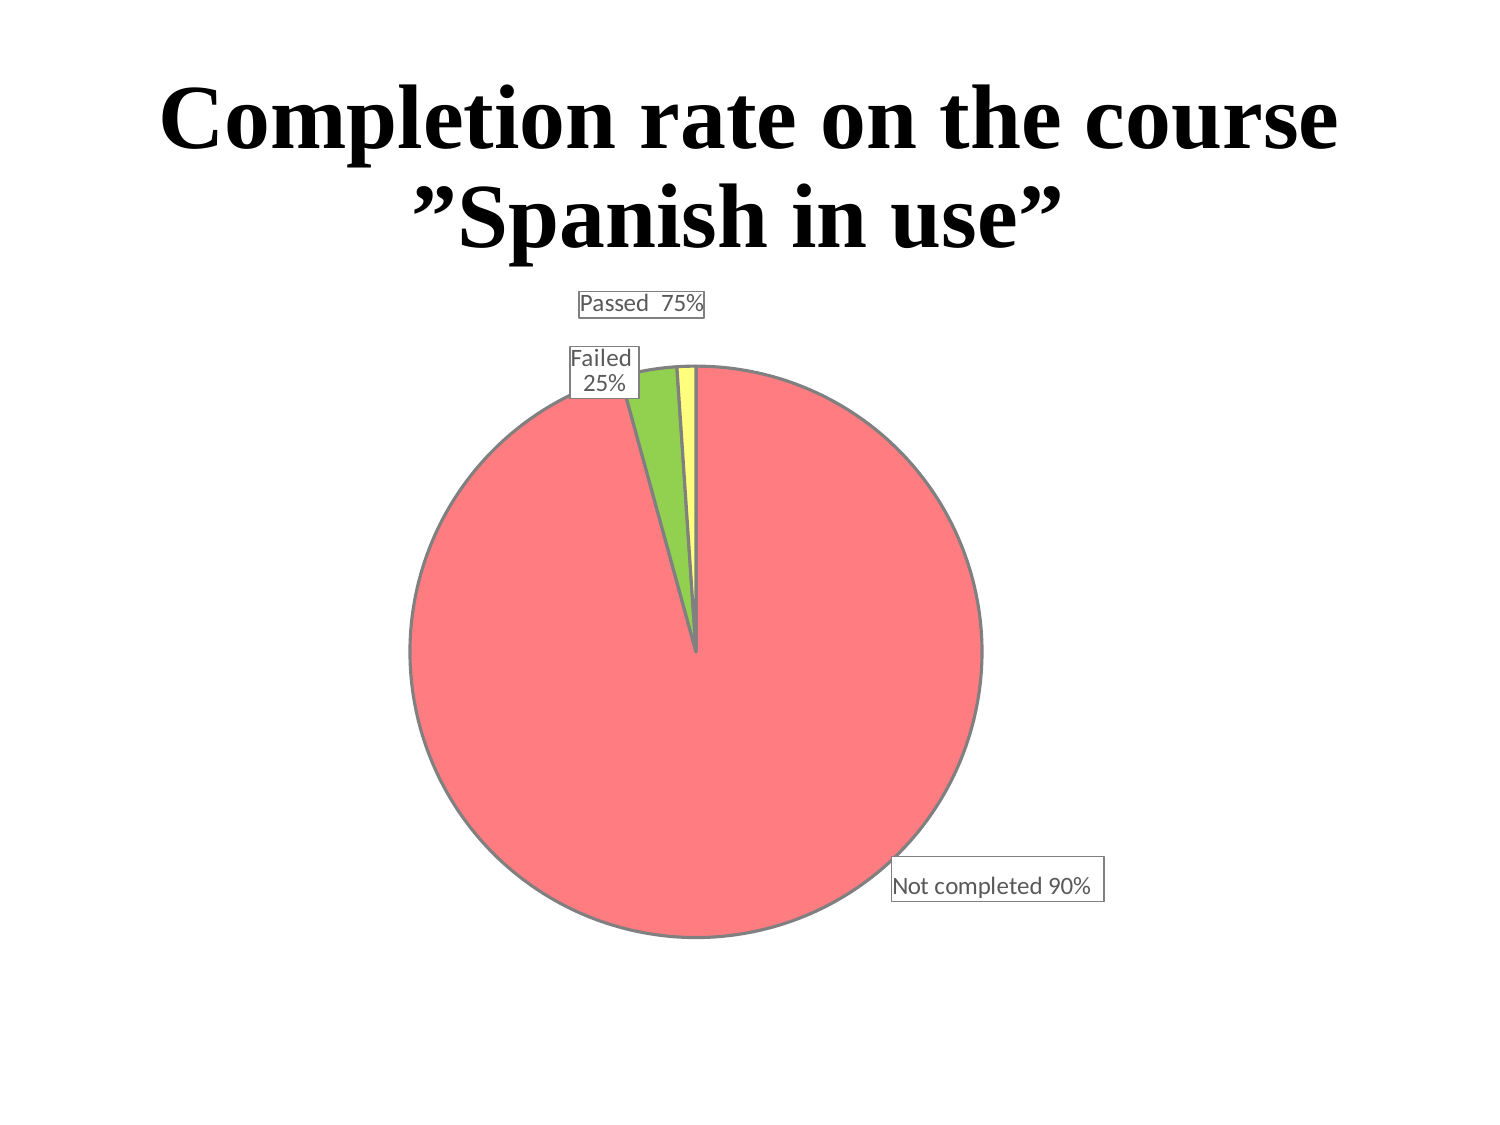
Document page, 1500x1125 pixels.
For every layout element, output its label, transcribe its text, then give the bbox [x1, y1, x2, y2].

chart [88, 290, 1383, 1005]
title Completion rate on the course ”Spanish in use” [103, 59, 1397, 278]
